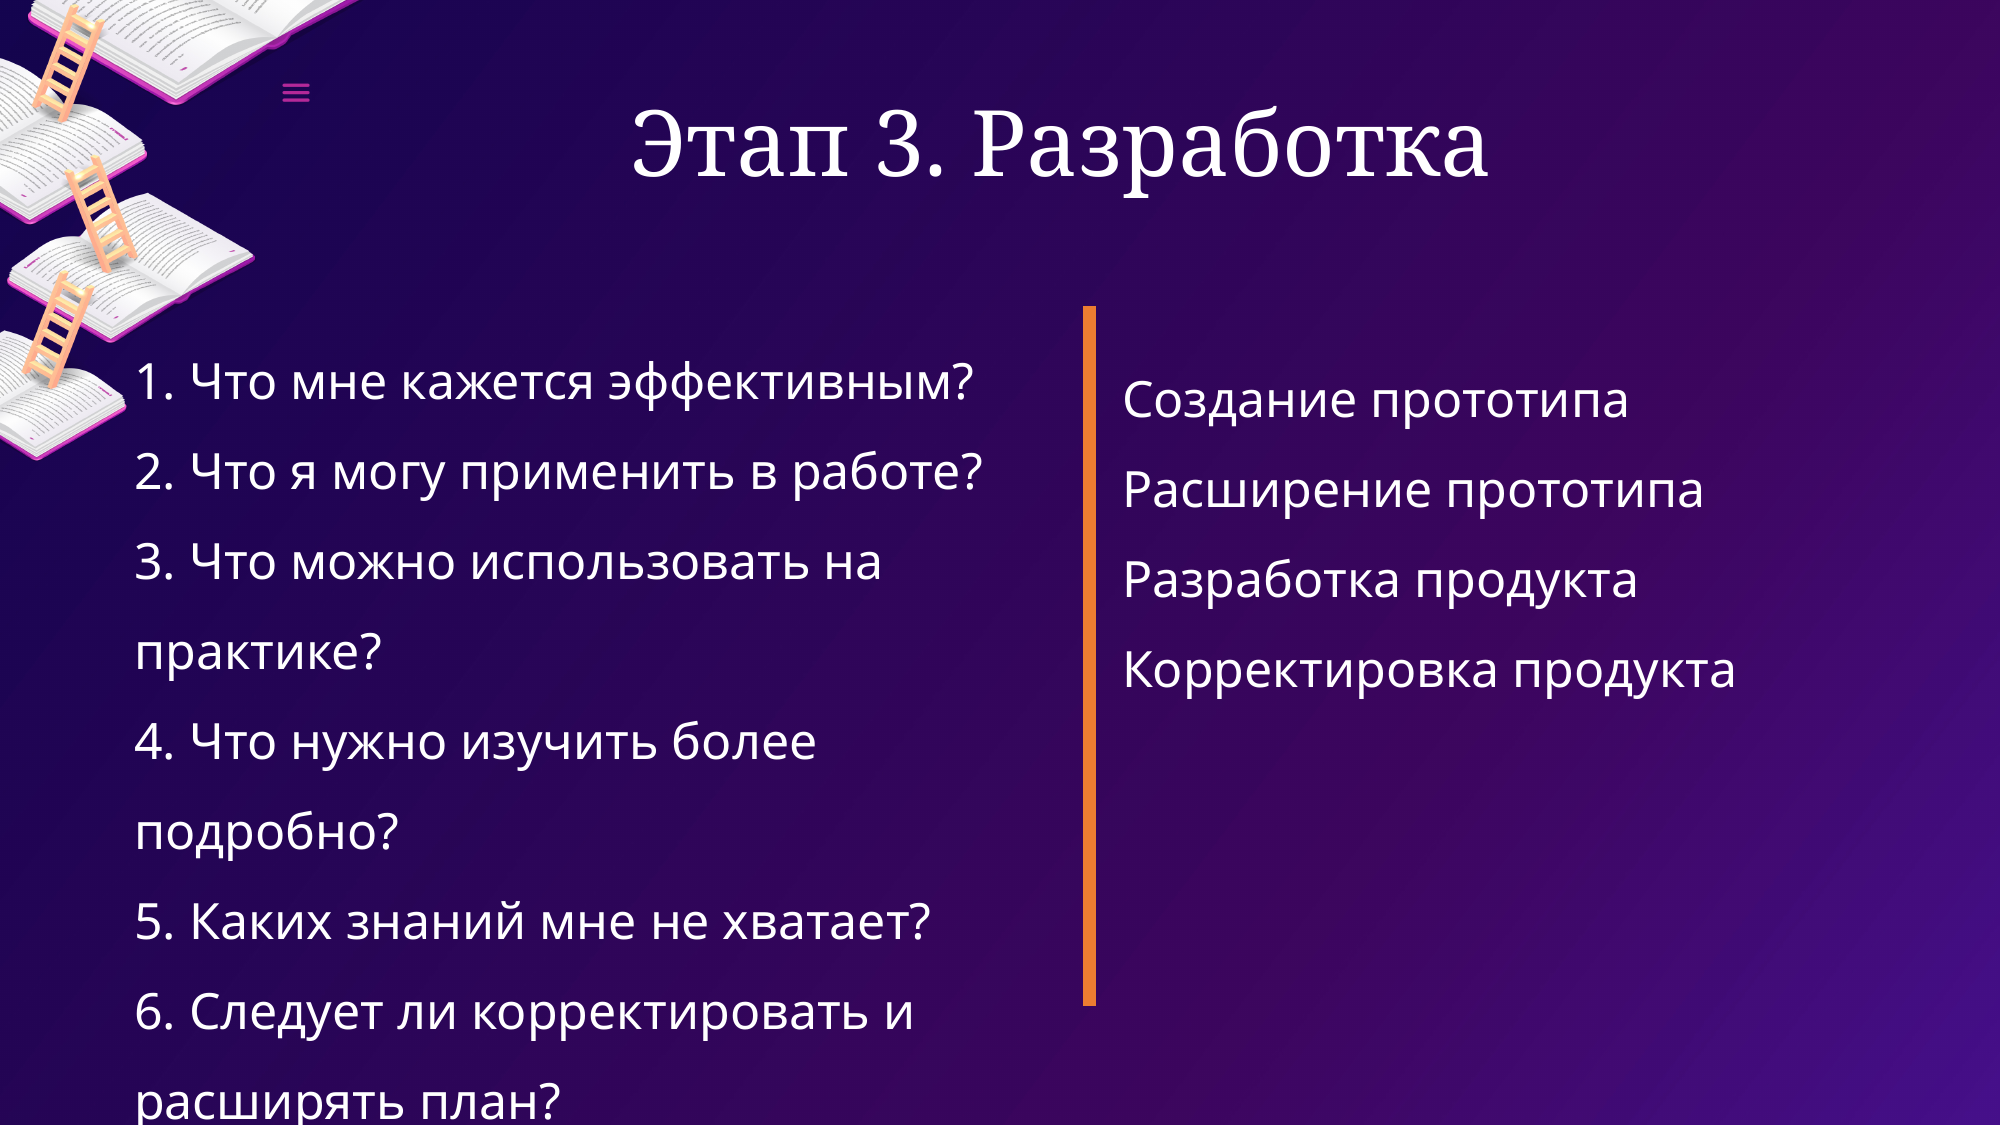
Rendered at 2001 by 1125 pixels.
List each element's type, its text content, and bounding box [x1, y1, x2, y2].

title Этап 3. Разработка [261, 38, 1863, 256]
text_box Создание прототипа Расширение прототипа Разработка продукта Корректировка продукта [1107, 330, 1967, 796]
picture [0, 0, 2000, 1125]
text_box 1. Что мне кажется эффективным? 2. Что я могу применить в работе? 3. Что можно использовать на практике? 4. Что нужно изучить более подробно? 5. Каких знаний мне не хватает? 6. Следует ли корректировать и расширять план? [119, 311, 1072, 1125]
